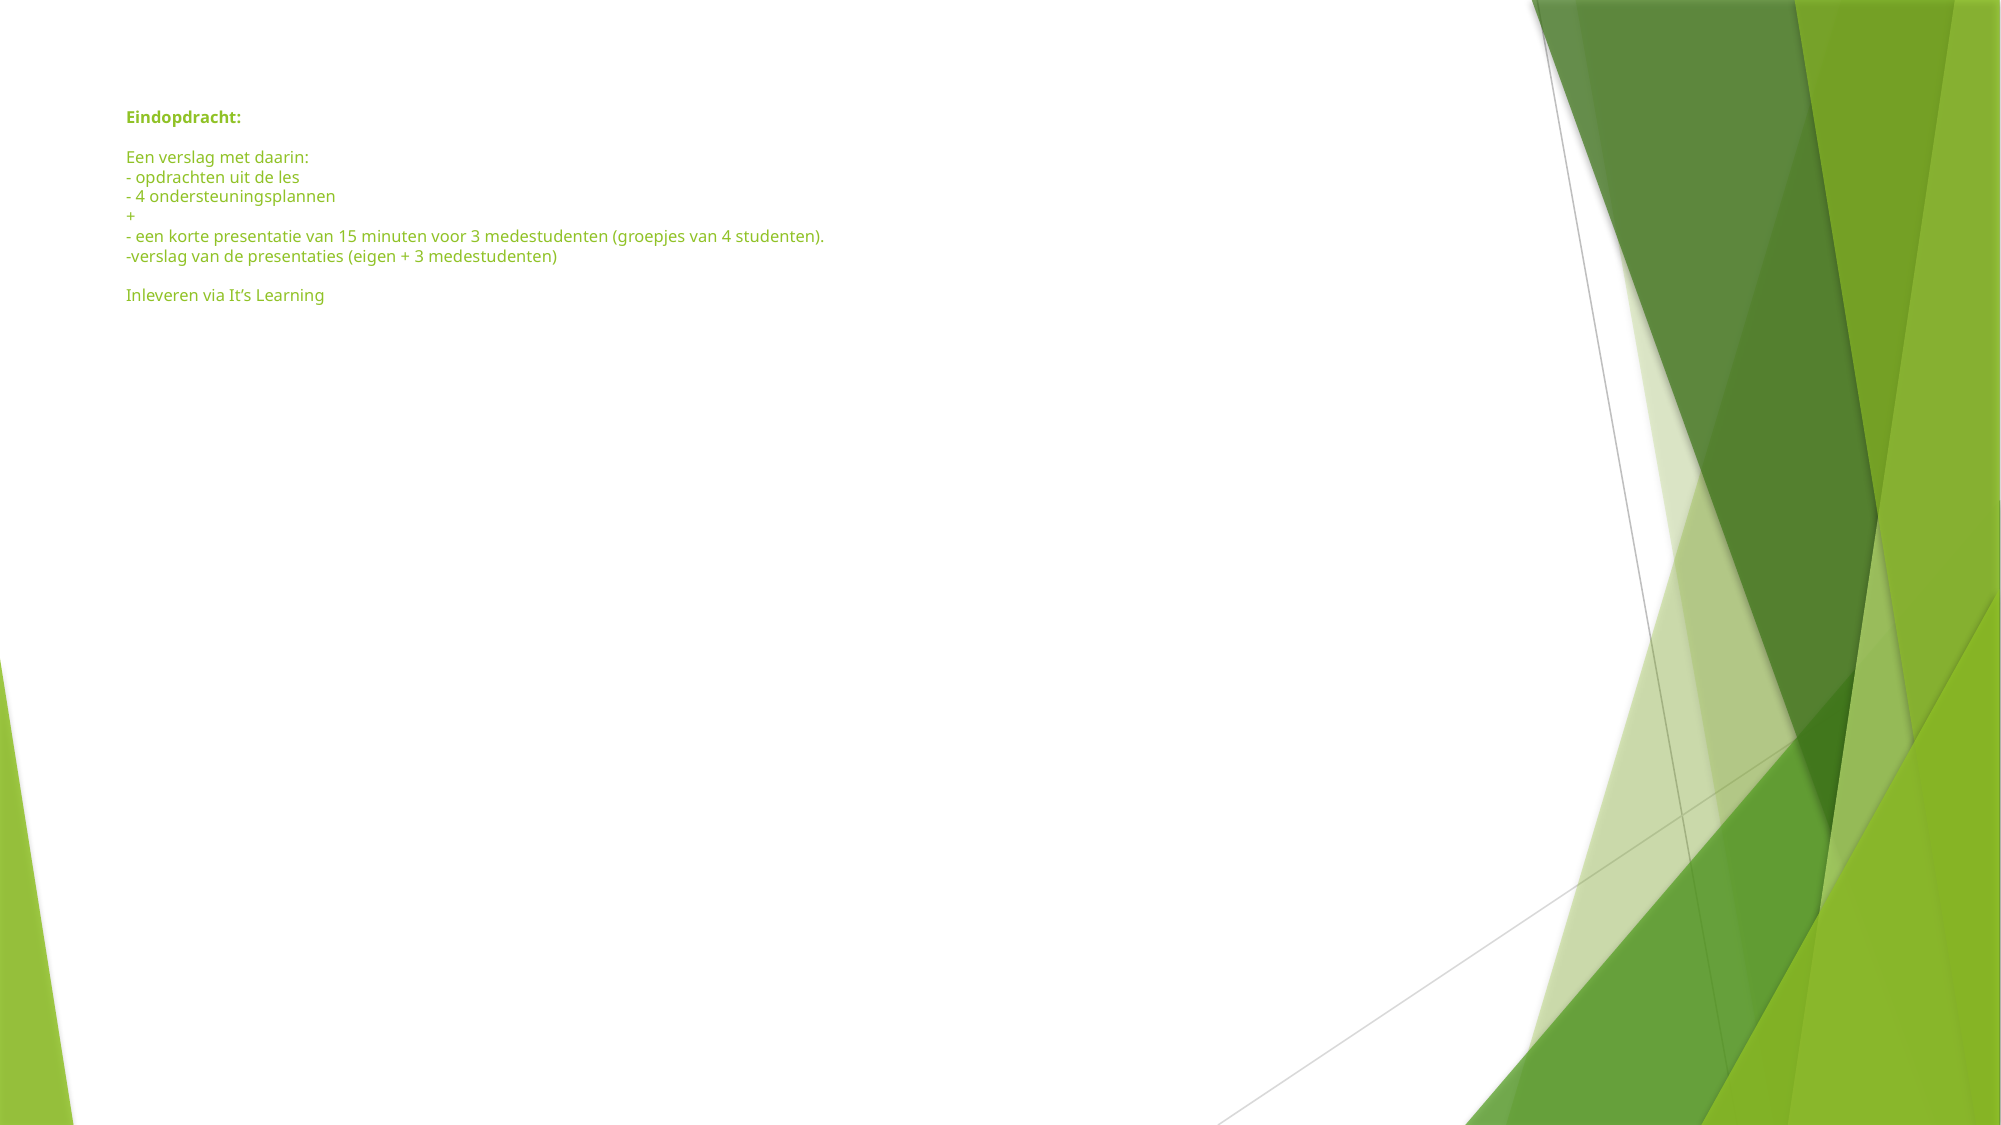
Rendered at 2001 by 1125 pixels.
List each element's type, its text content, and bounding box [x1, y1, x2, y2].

title Eindopdracht: Een verslag met daarin: - opdrachten uit de les - 4 ondersteuningsplannen + - een korte presentatie van 15 minuten voor 3 medestudenten (groepjes van 4 studenten). -verslag van de presentaties (eigen + 3 medestudenten) Inleveren via It’s Learning [111, 99, 1522, 317]
